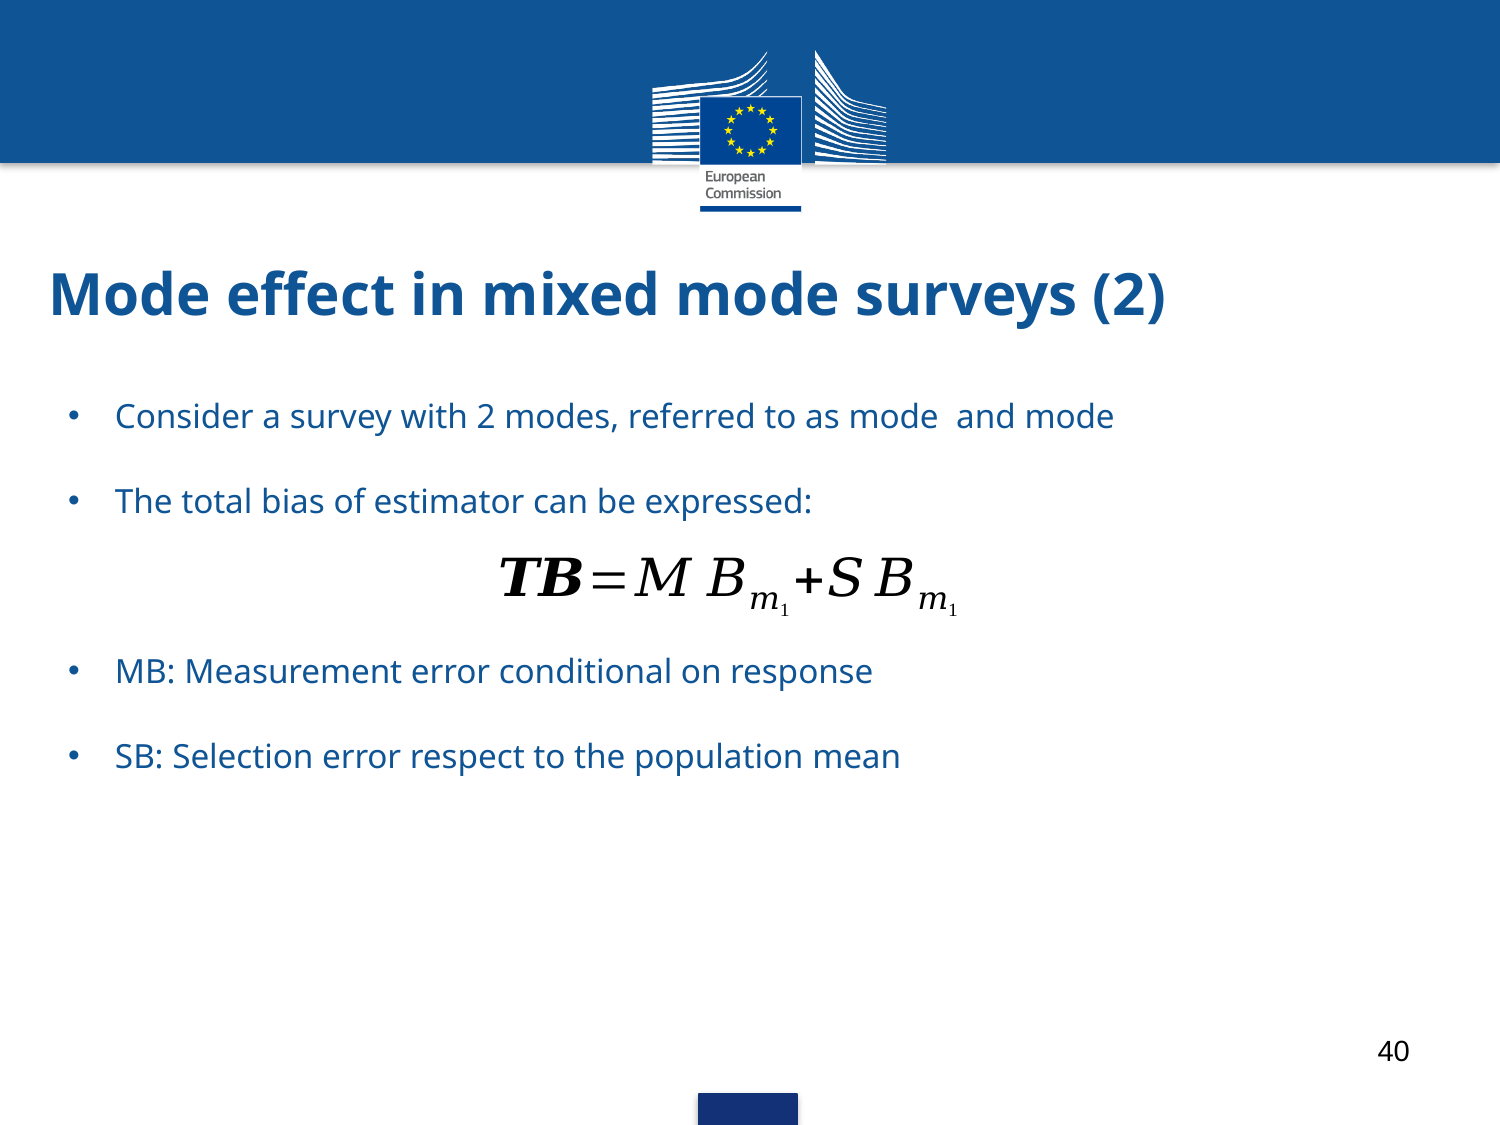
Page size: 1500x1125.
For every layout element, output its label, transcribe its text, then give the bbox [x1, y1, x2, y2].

slide_number 40 [1074, 1024, 1426, 1103]
title Mode effect in mixed mode surveys (2) [33, 215, 1425, 370]
list [54, 354, 1405, 1064]
